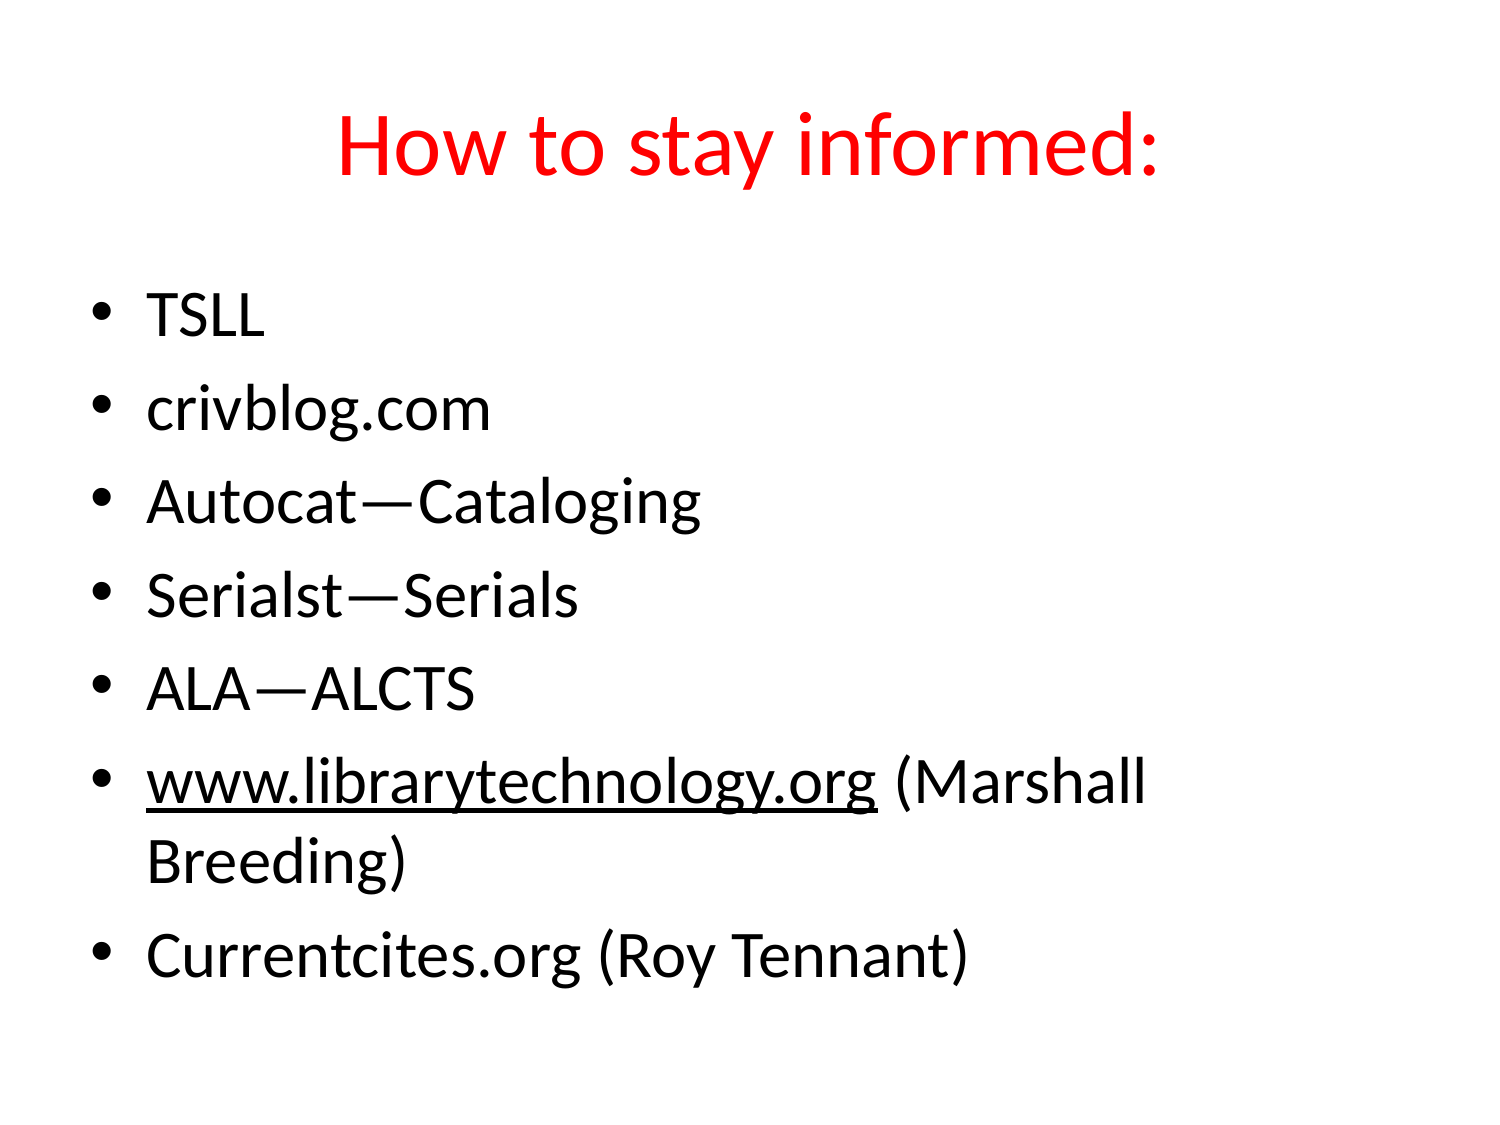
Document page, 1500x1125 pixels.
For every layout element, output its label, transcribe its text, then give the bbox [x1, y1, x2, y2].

title How to stay informed: [75, 45, 1425, 233]
list TSLL crivblog.com Autocat—Cataloging Serialst—Serials ALA—ALCTS www.librarytechnology.org (Marshall Breeding) Currentcites.org (Roy Tennant) [75, 262, 1425, 1005]
